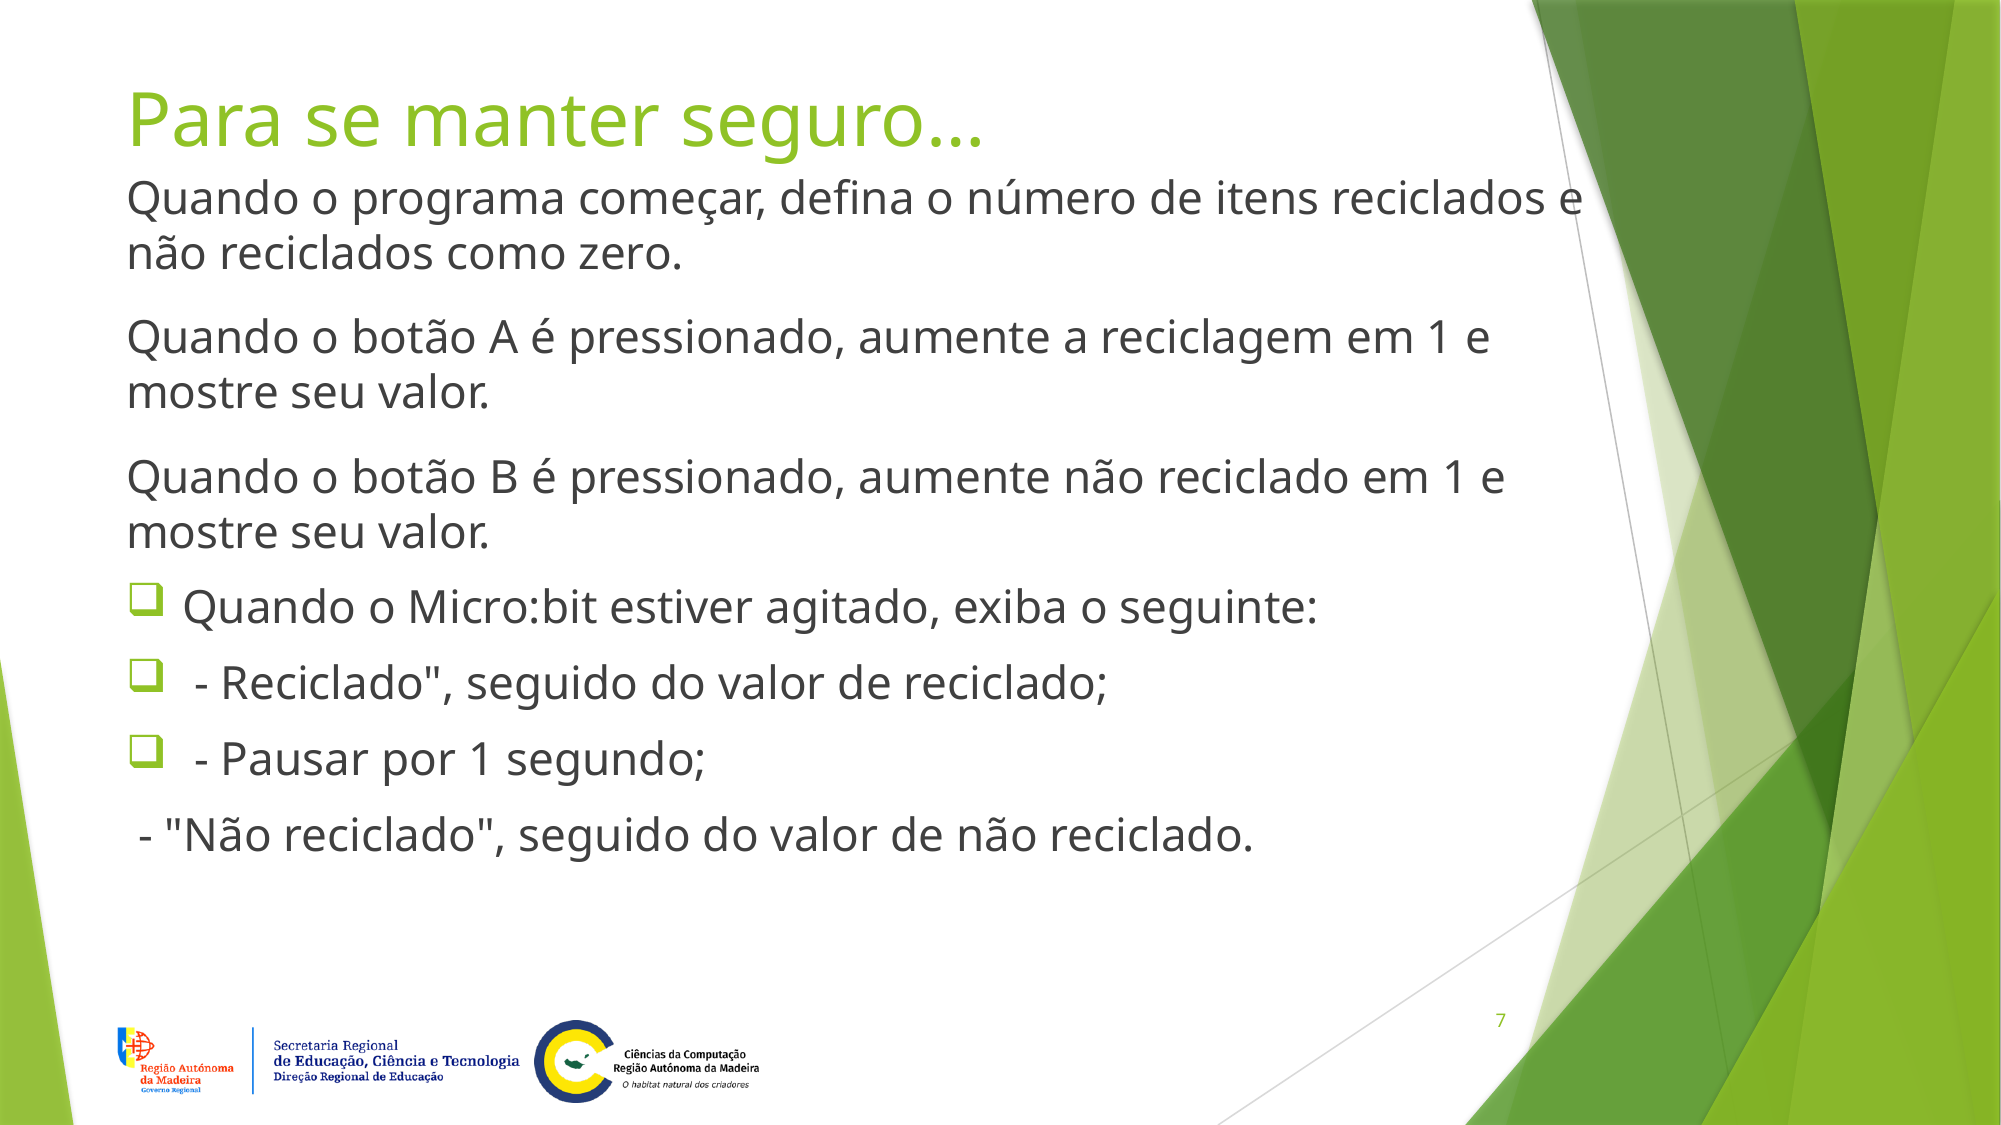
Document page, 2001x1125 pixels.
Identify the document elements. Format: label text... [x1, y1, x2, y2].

title Para se manter seguro… [111, 73, 1522, 160]
slide_number 7 [1409, 991, 1522, 1051]
list Quando o programa começar, defina o número de itens reciclados e não reciclados como zero. Quando o botão A é pressionado, aumente a reciclagem em 1 e mostre seu valor. Quando o botão B é pressionado, aumente não reciclado em 1 e mostre seu valor. Quando o Micro:bit estiver agitado, exiba o seguinte: - Reciclado", seguido do valor de reciclado; - Pausar por 1 segundo; - "Não reciclado", seguido do valor de não reciclado. [111, 160, 1603, 798]
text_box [110, 1020, 759, 1103]
